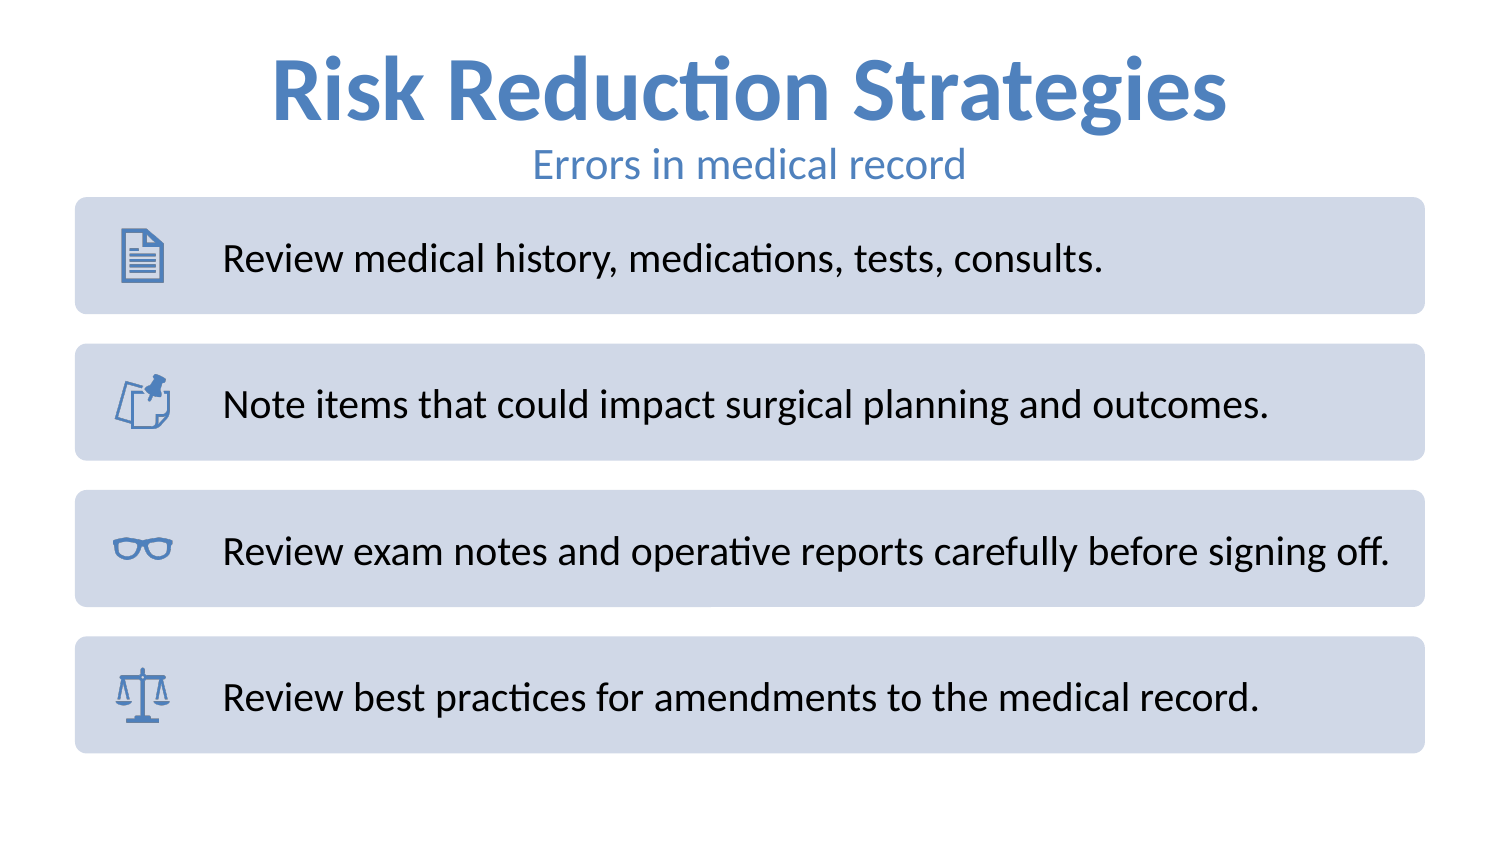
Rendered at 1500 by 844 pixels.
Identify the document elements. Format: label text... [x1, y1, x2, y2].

title Risk Reduction Strategies Errors in medical record [75, 33, 1425, 196]
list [74, 196, 1426, 754]
